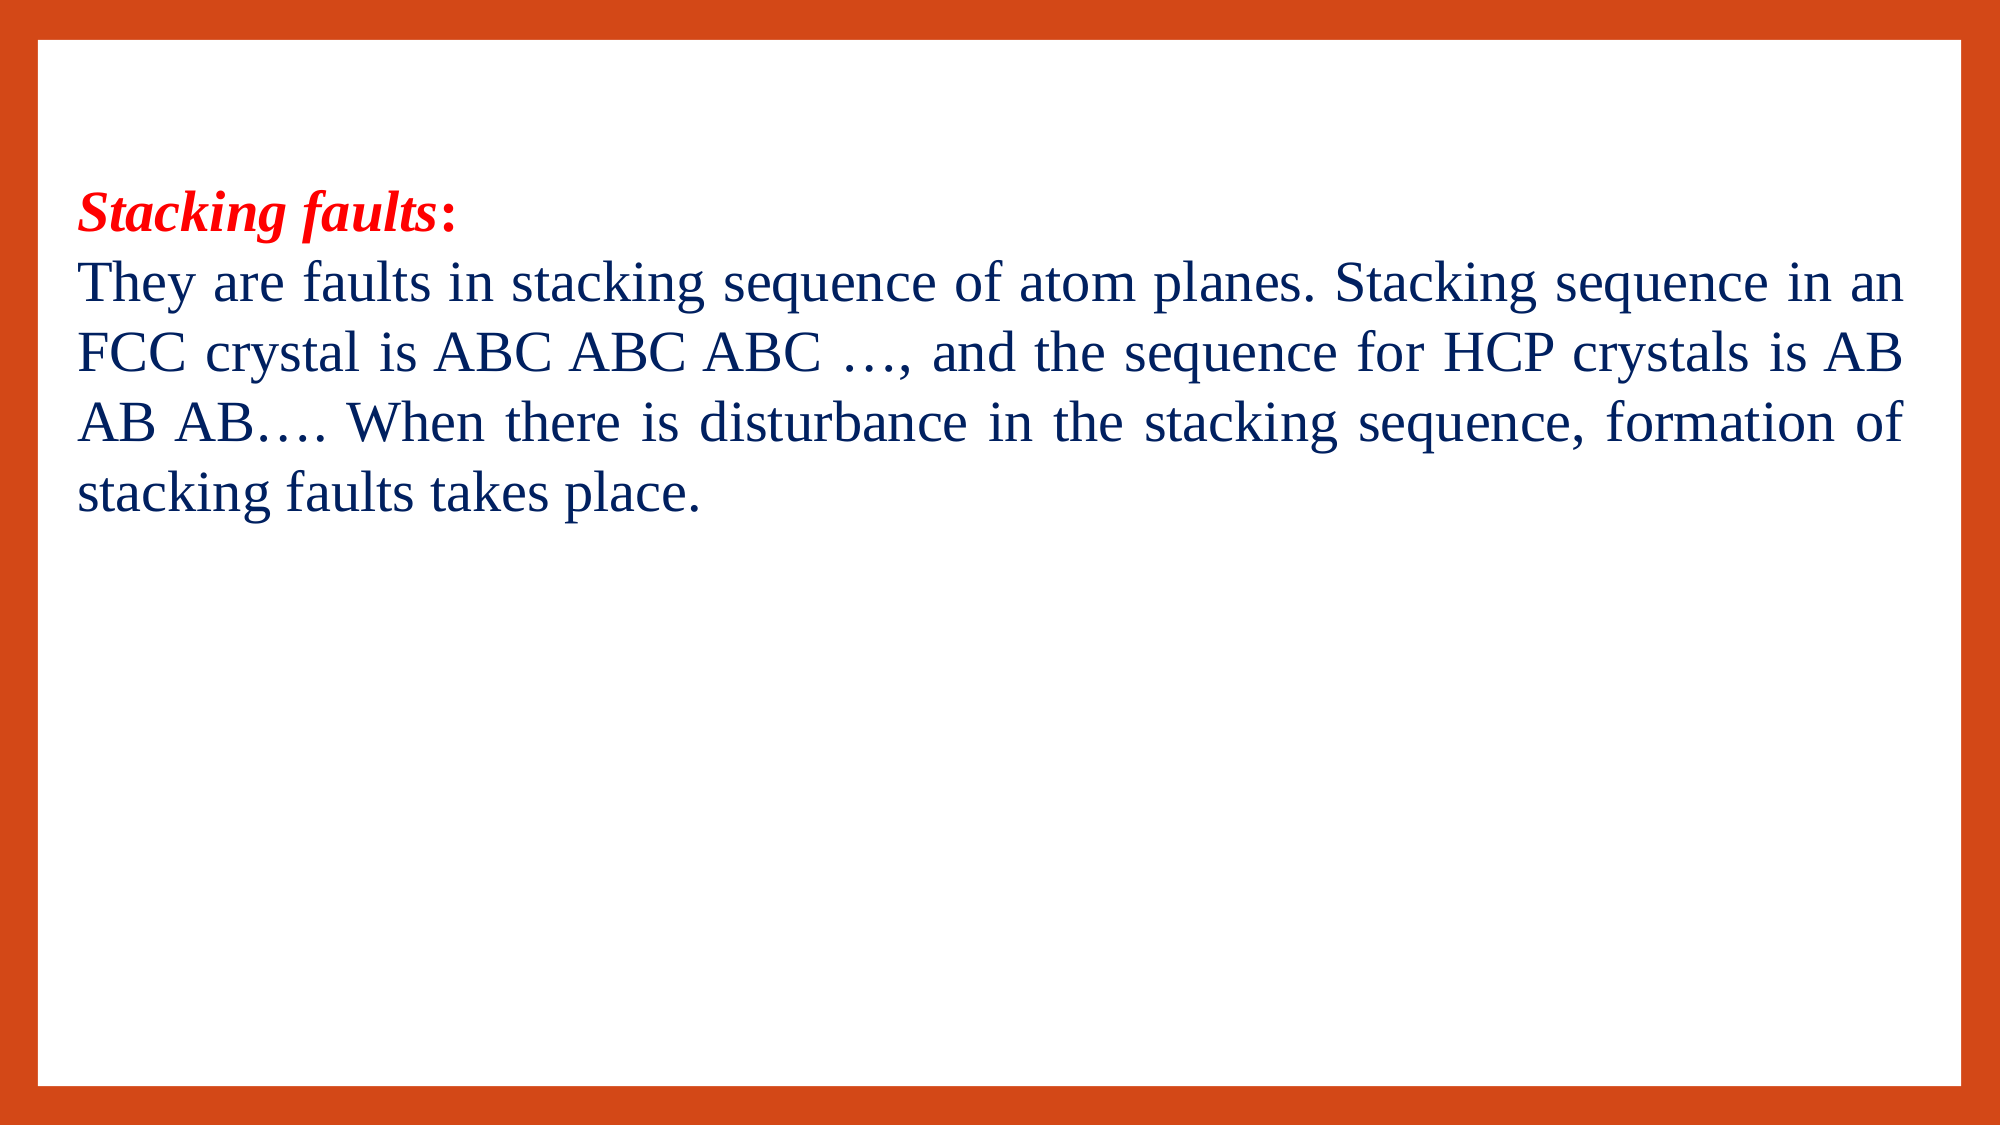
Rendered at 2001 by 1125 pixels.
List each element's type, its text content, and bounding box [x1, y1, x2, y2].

text_box Stacking faults: They are faults in stacking sequence of atom planes. Stacking sequence in an FCC crystal is ABC ABC ABC …, and the sequence for HCP crystals is AB AB AB…. When there is disturbance in the stacking sequence, formation of stacking faults takes place. [62, 166, 1920, 531]
